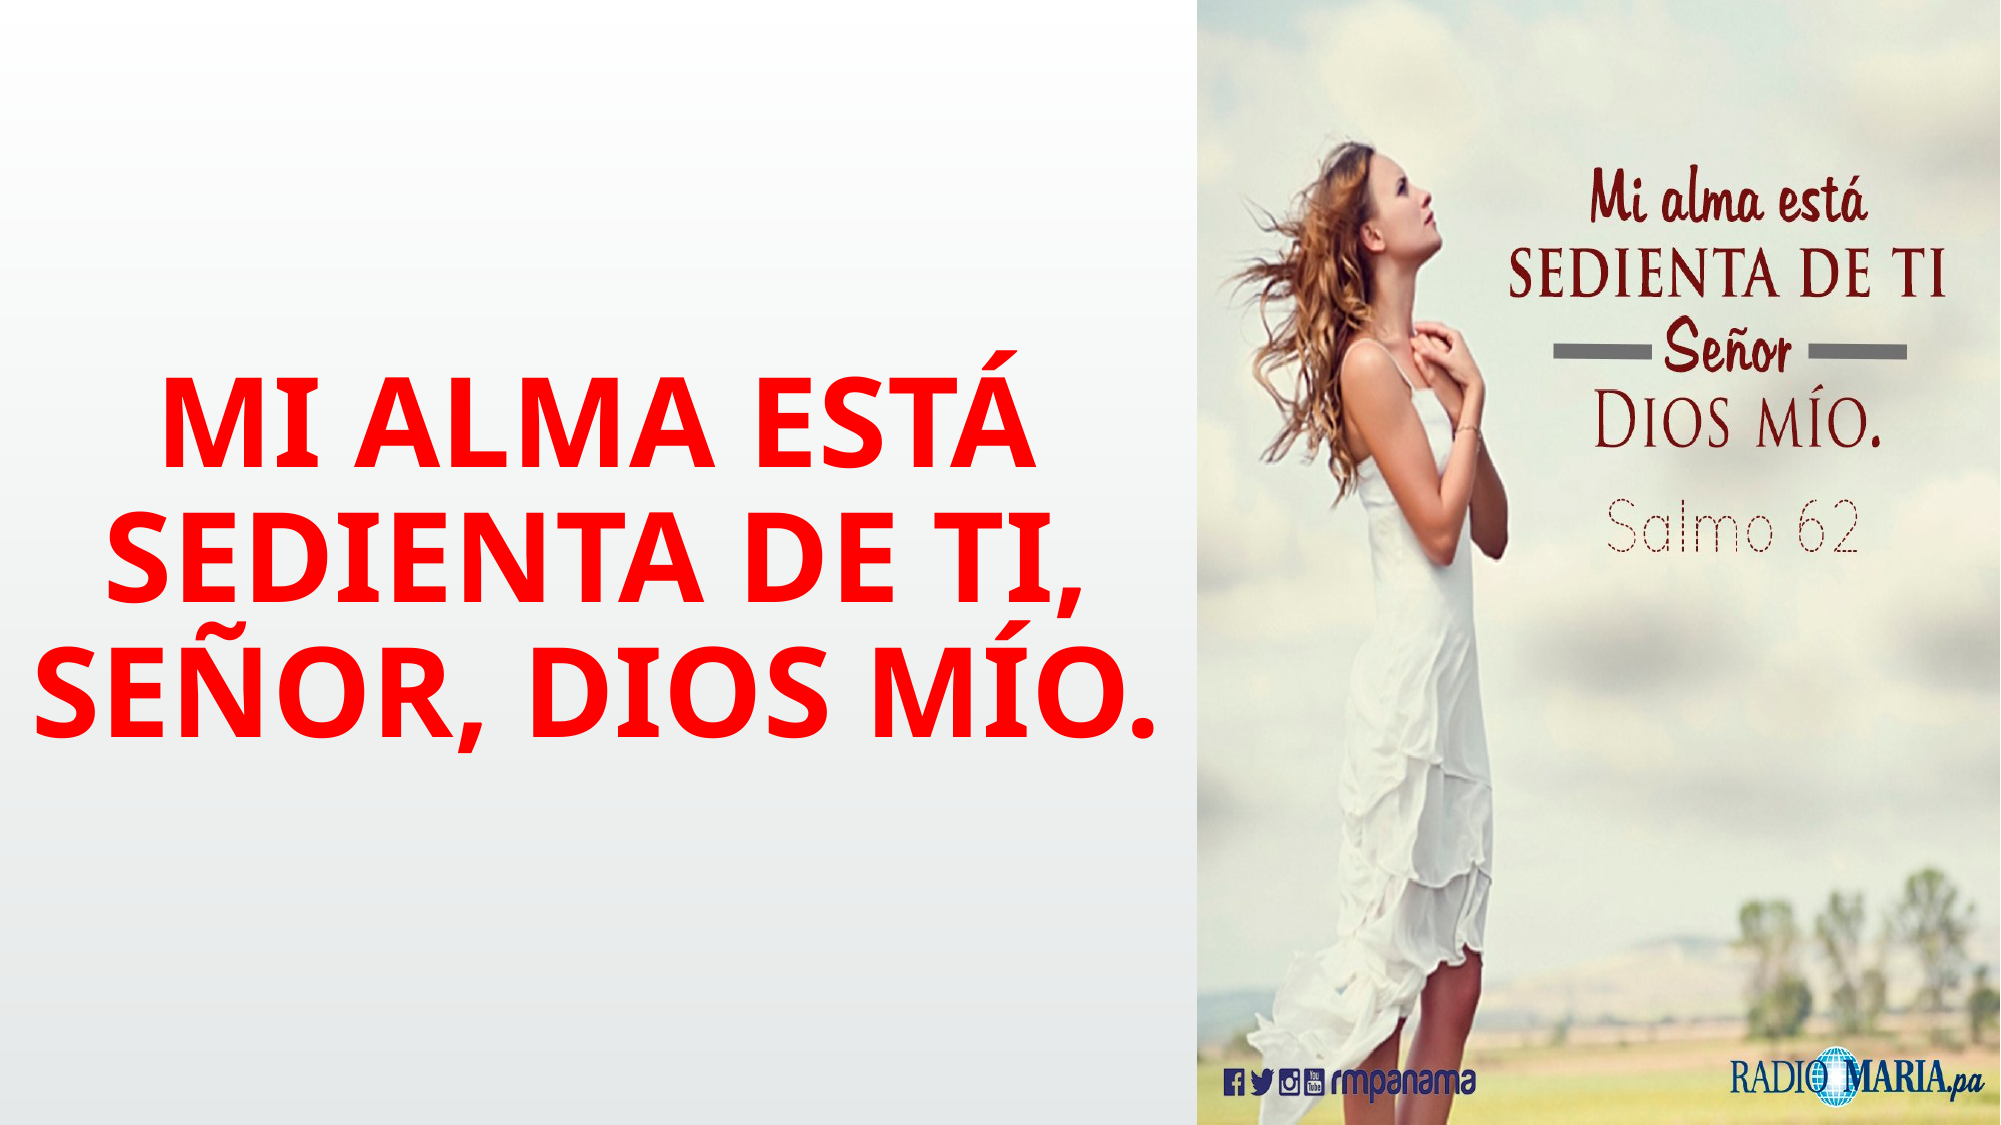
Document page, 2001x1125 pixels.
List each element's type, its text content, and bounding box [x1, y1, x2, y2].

title MI ALMA ESTÁ SEDIENTA DE TI, SEÑOR, DIOS MÍO. [0, 0, 1197, 1125]
picture [1197, 0, 2000, 1125]
